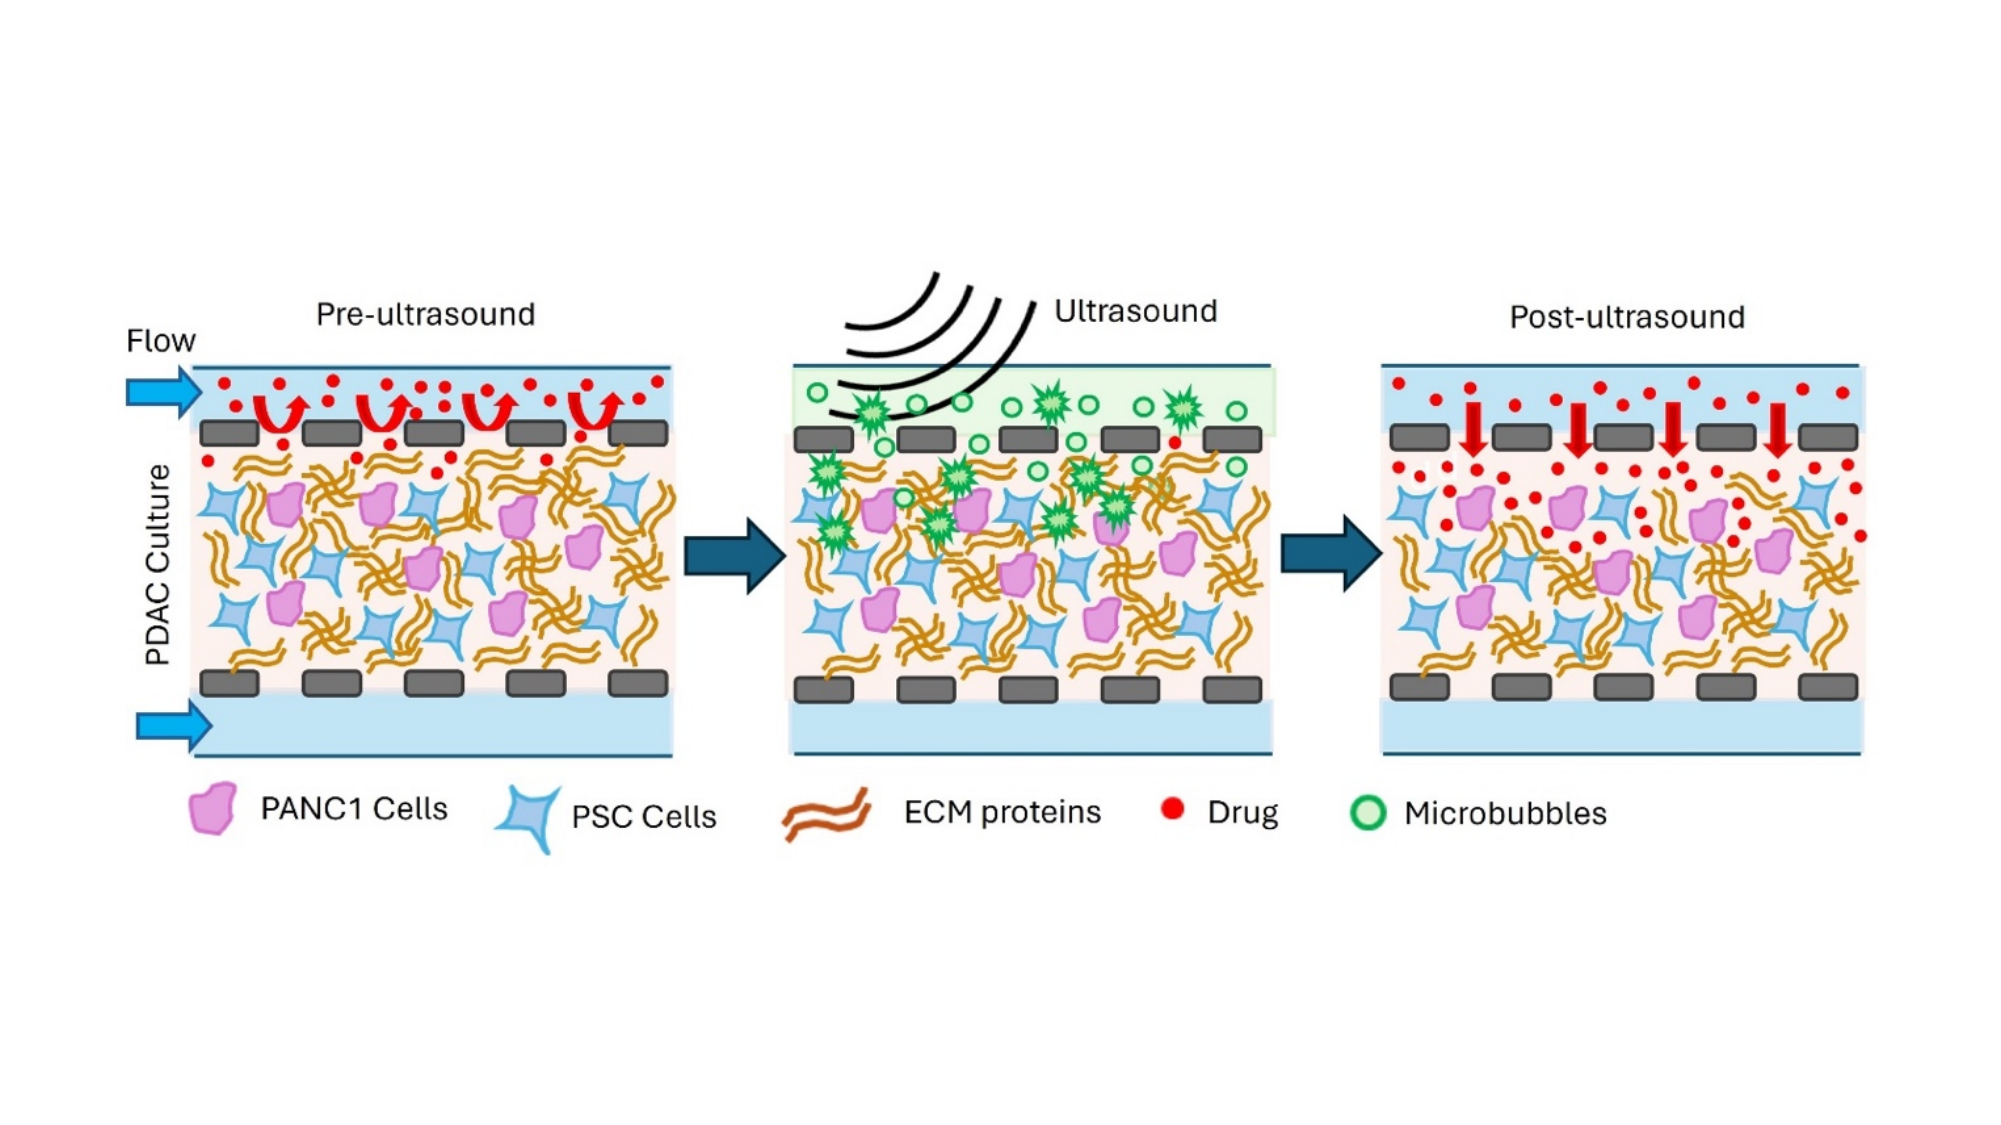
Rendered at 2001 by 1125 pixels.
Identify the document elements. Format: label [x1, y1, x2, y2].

picture [104, 251, 1895, 874]
